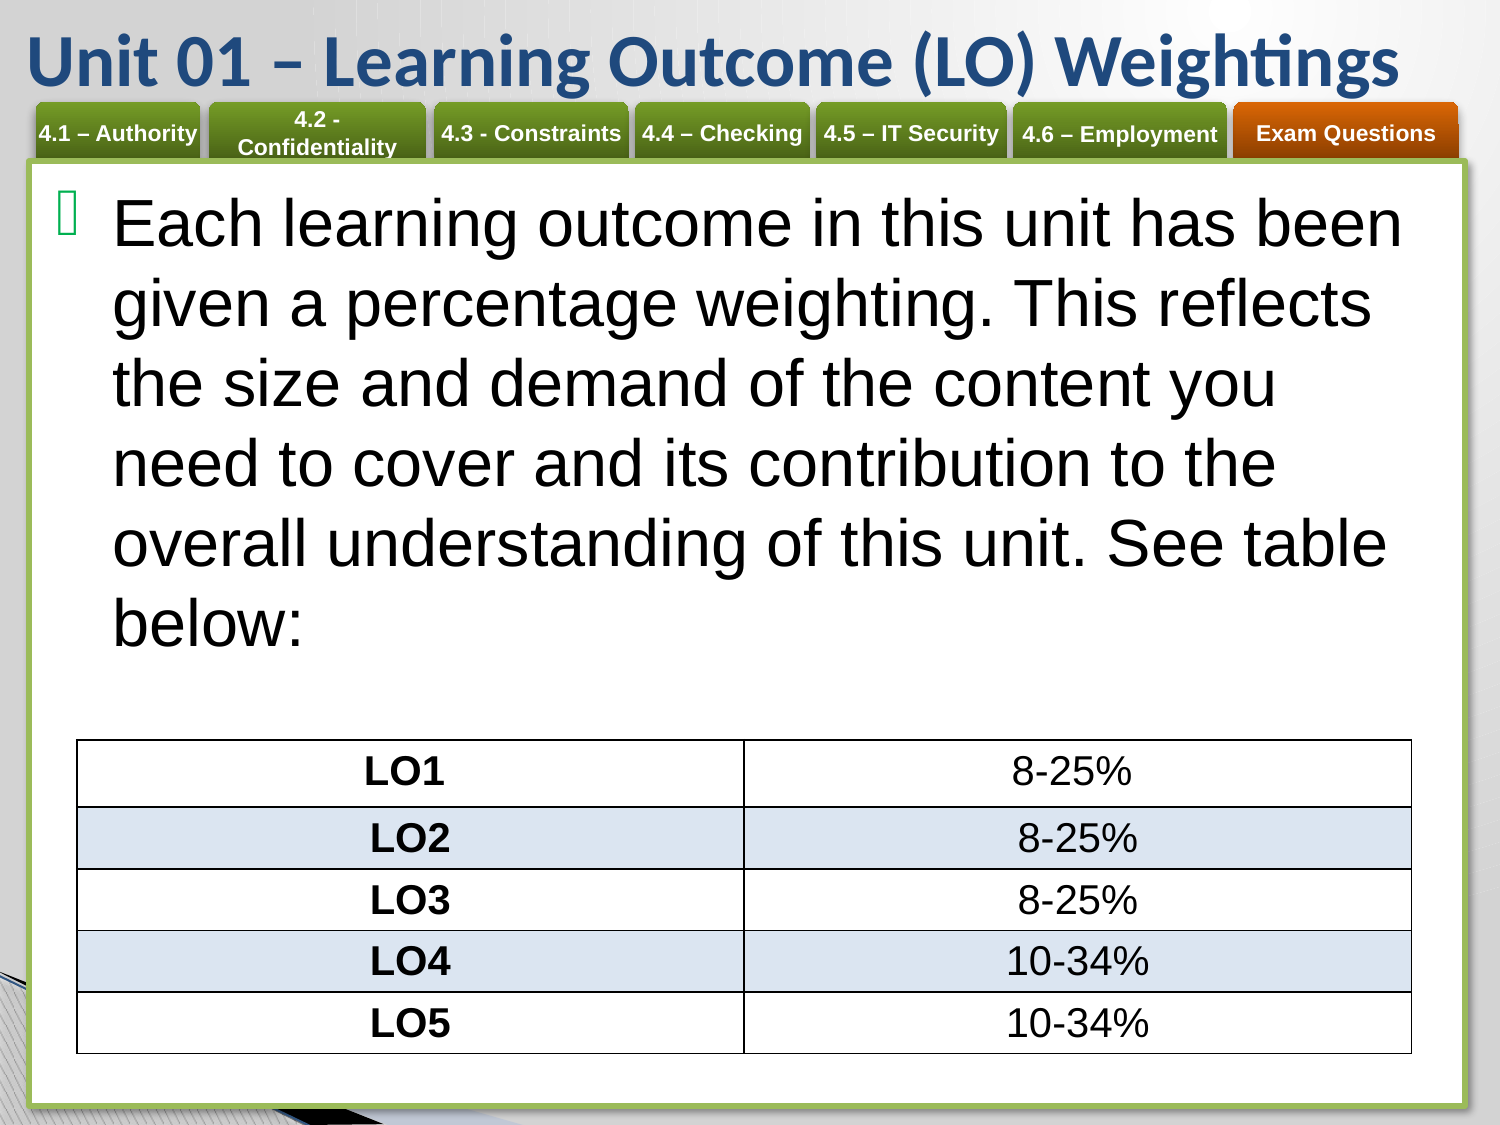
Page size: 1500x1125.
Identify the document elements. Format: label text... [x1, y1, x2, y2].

table_cell LO4 [78, 931, 743, 991]
picture [281, 1114, 303, 1125]
table_cell 10-34% [745, 993, 1411, 1053]
table_cell 10-34% [745, 931, 1411, 991]
table_cell 8-25% [745, 870, 1411, 930]
table_cell LO2 [78, 808, 743, 868]
table_cell LO5 [78, 993, 743, 1053]
title Unit 01 – Learning Outcome (LO) Weightings [11, 11, 1465, 102]
text_box Each learning outcome in this unit has been given a percentage weighting. This reflects the size and demand of the content you need to cover and its contribution to the overall understanding of this unit. See table below: [41, 172, 1447, 668]
table_header LO1 [78, 741, 743, 806]
table_header 8-25% [745, 741, 1411, 806]
table_cell LO3 [78, 870, 743, 930]
table_cell 8-25% [745, 808, 1411, 868]
